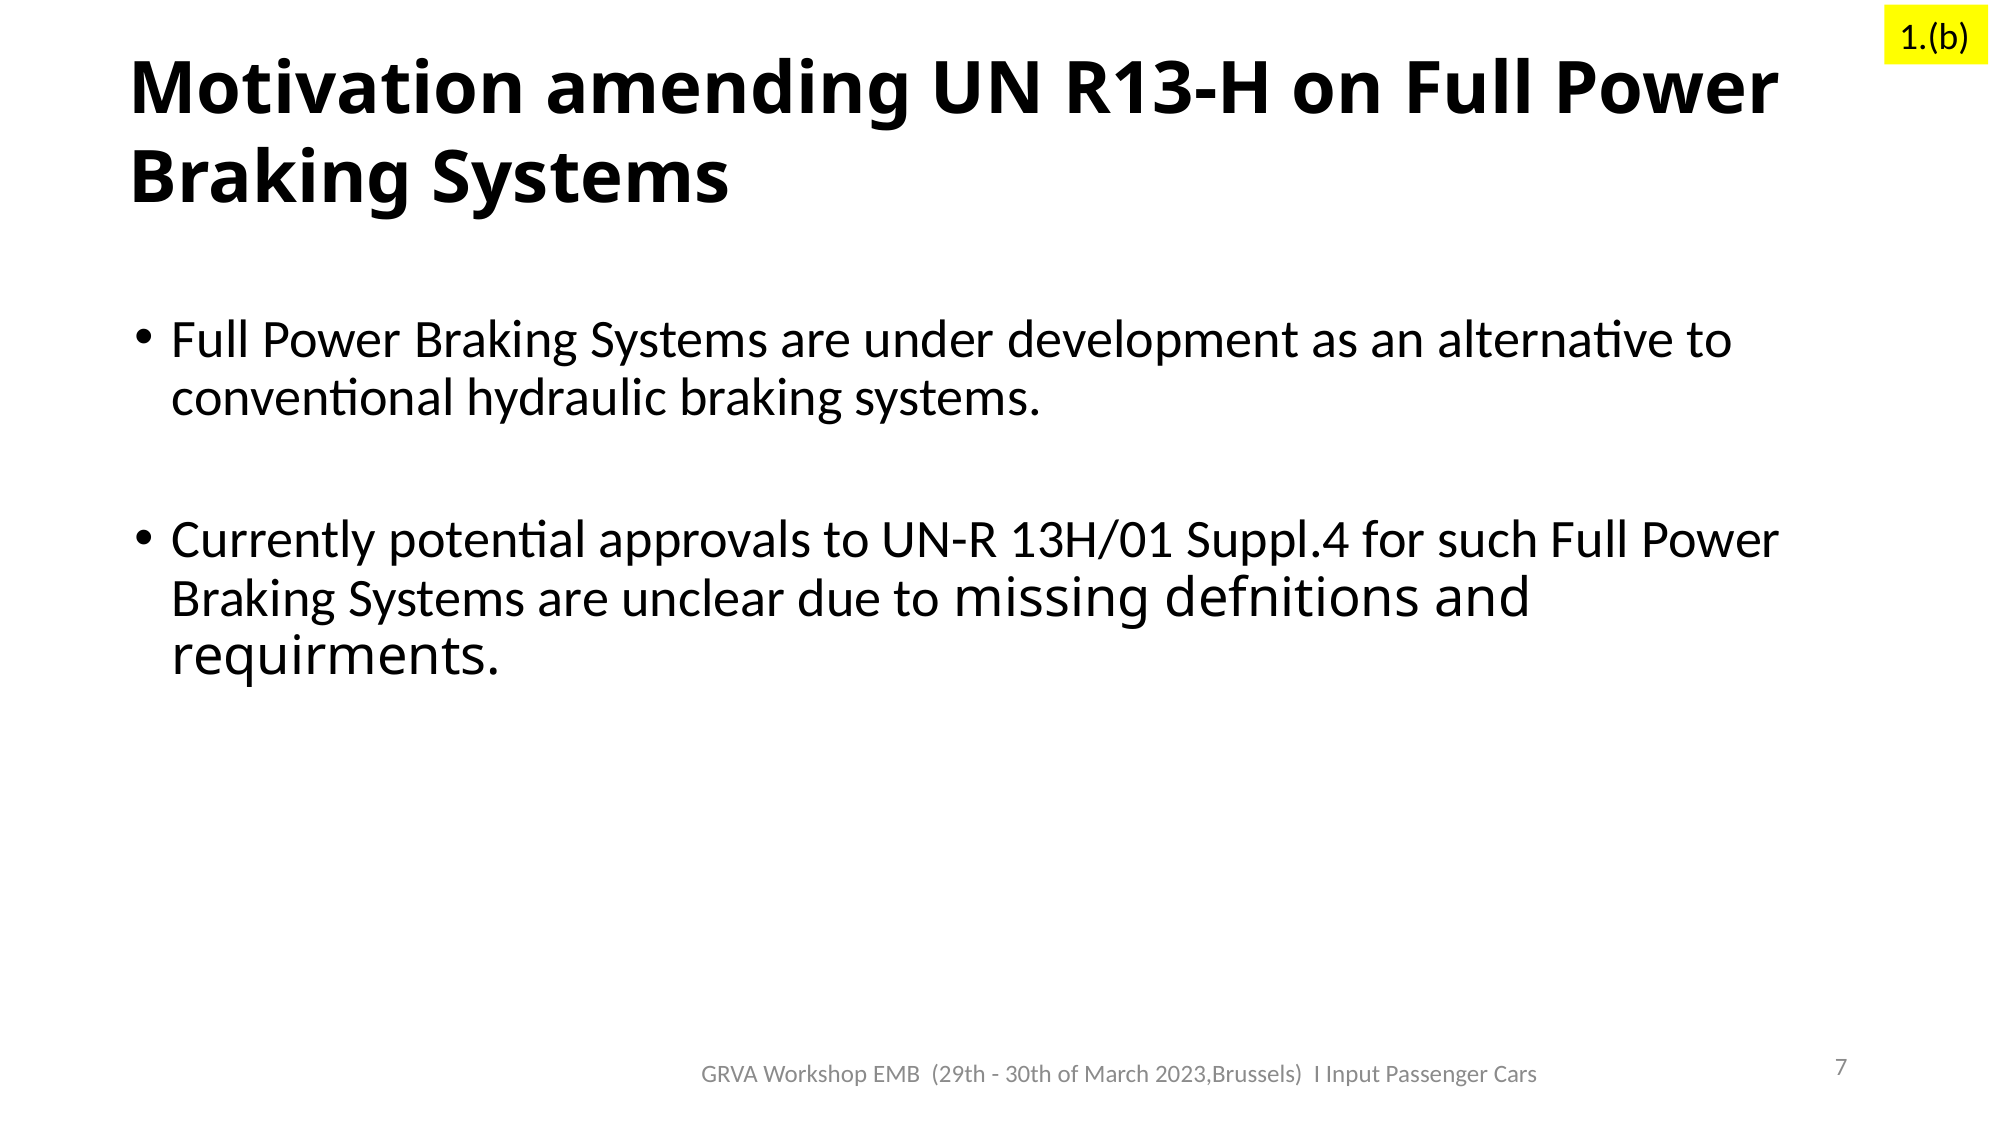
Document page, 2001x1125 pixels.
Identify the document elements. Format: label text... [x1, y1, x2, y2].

slide_number 7 [1412, 1035, 1863, 1096]
footer GRVA Workshop EMB (29th - 30th of March 2023,Brussels) I Input Passenger Cars [662, 1042, 1579, 1103]
title Motivation amending UN R13-H on Full Power Braking Systems [113, 34, 1839, 229]
text_box 1.(b) [1884, 4, 1989, 65]
list Full Power Braking Systems are under development as an alternative to conventional hydraulic braking systems. Currently potential approvals to UN-R 13H/01 Suppl.4 for such Full Power Braking Systems are unclear due to missing defnitions and requirments. [119, 302, 1863, 818]
